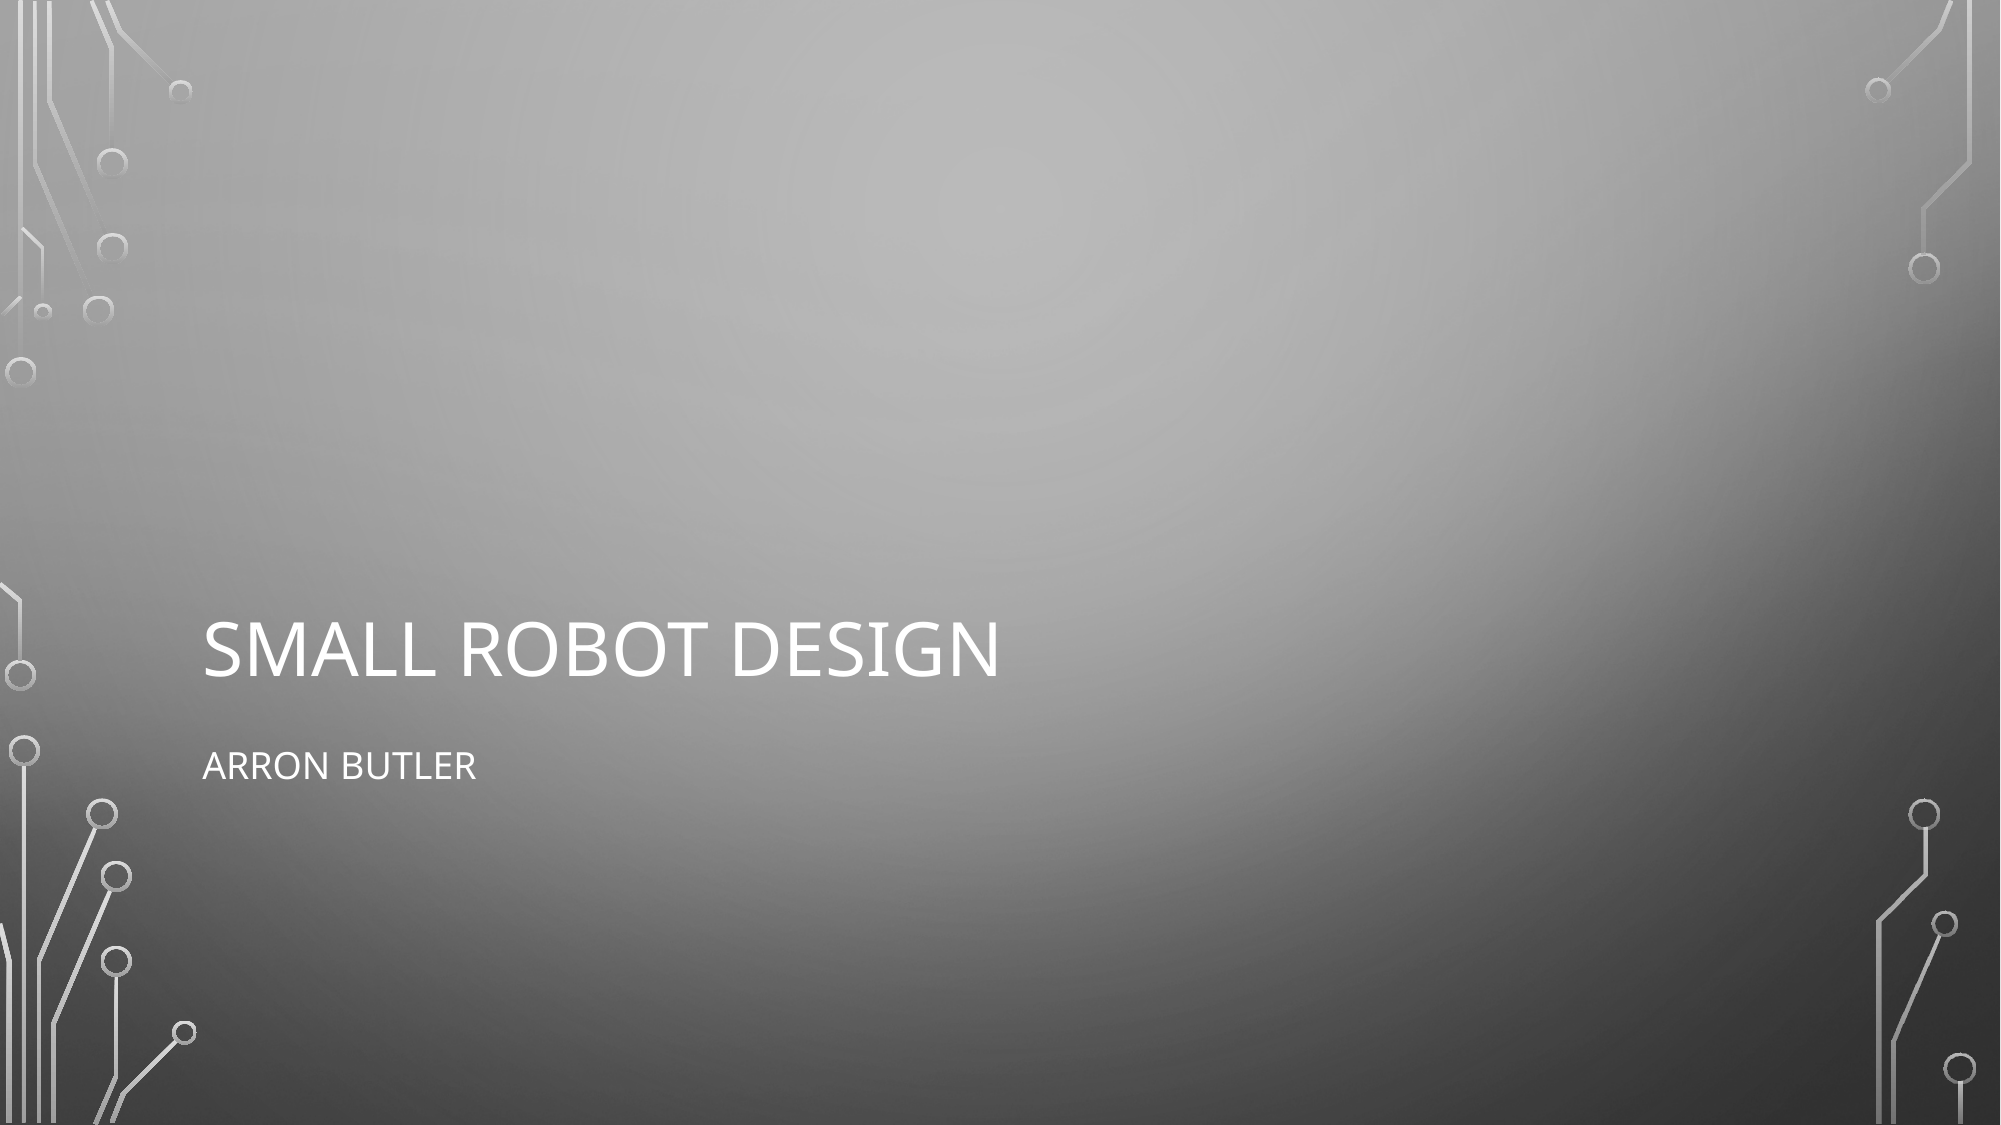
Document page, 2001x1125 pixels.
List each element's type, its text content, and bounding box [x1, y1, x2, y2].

list Arron Butler [187, 725, 1813, 952]
title Small Robot Design [187, 232, 1813, 701]
